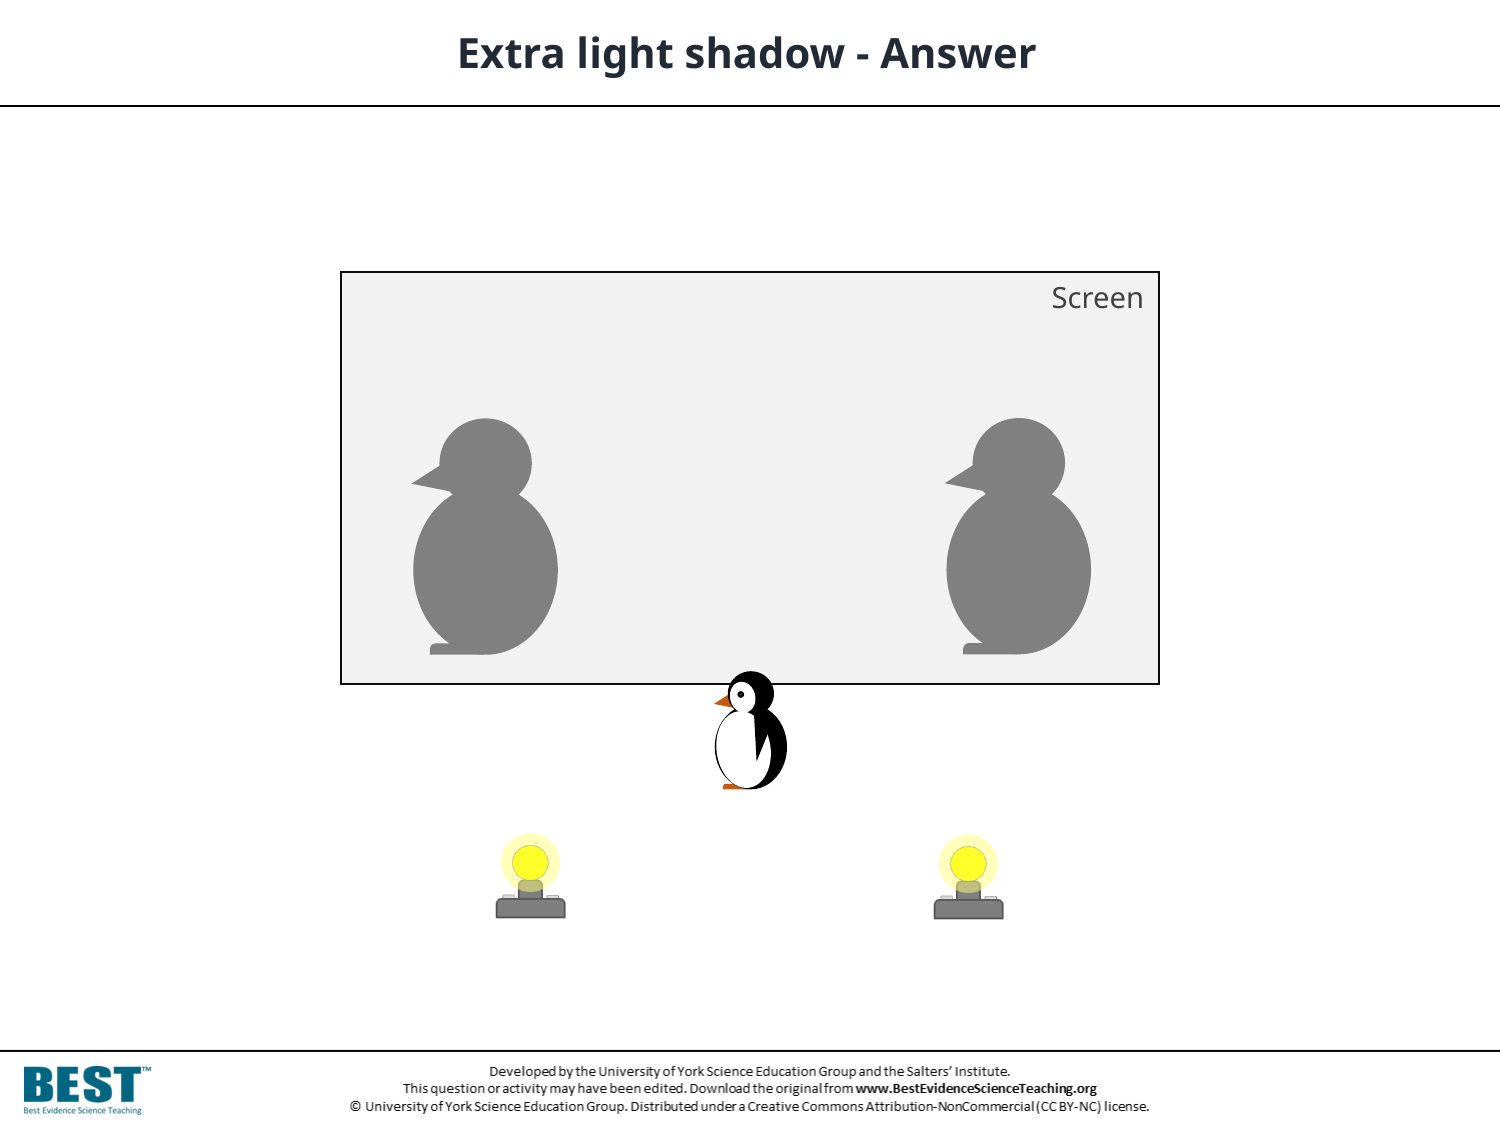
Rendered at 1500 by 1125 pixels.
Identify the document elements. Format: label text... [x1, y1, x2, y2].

text_box Extra light shadow - Answer [23, 4, 1471, 99]
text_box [340, 272, 1159, 925]
picture [0, 105, 1500, 1125]
